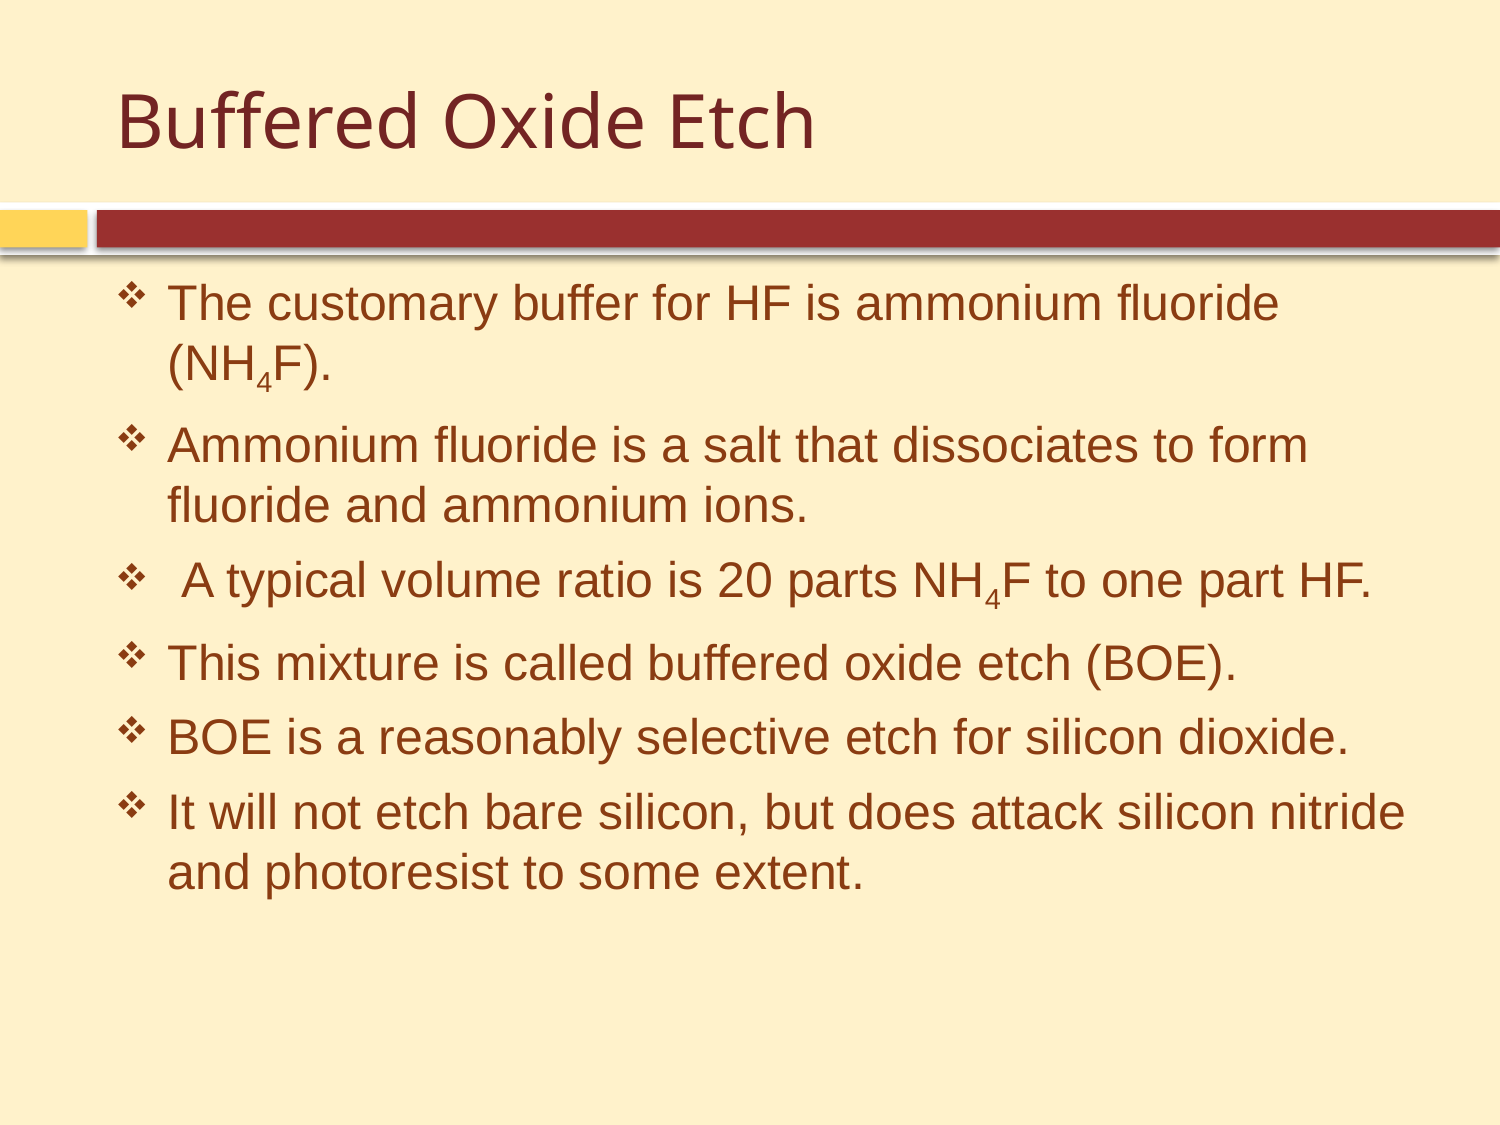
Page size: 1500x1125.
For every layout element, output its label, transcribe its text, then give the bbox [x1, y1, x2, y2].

list The customary buffer for HF is ammonium fluoride (NH4F). Ammonium fluoride is a salt that dissociates to form fluoride and ammonium ions. A typical volume ratio is 20 parts NH4F to one part HF. This mixture is called buffered oxide etch (BOE). BOE is a reasonably selective etch for silicon dioxide. It will not etch bare silicon, but does attack silicon nitride and photoresist to some extent. [100, 262, 1438, 1000]
title Buffered Oxide Etch [100, 37, 1438, 200]
